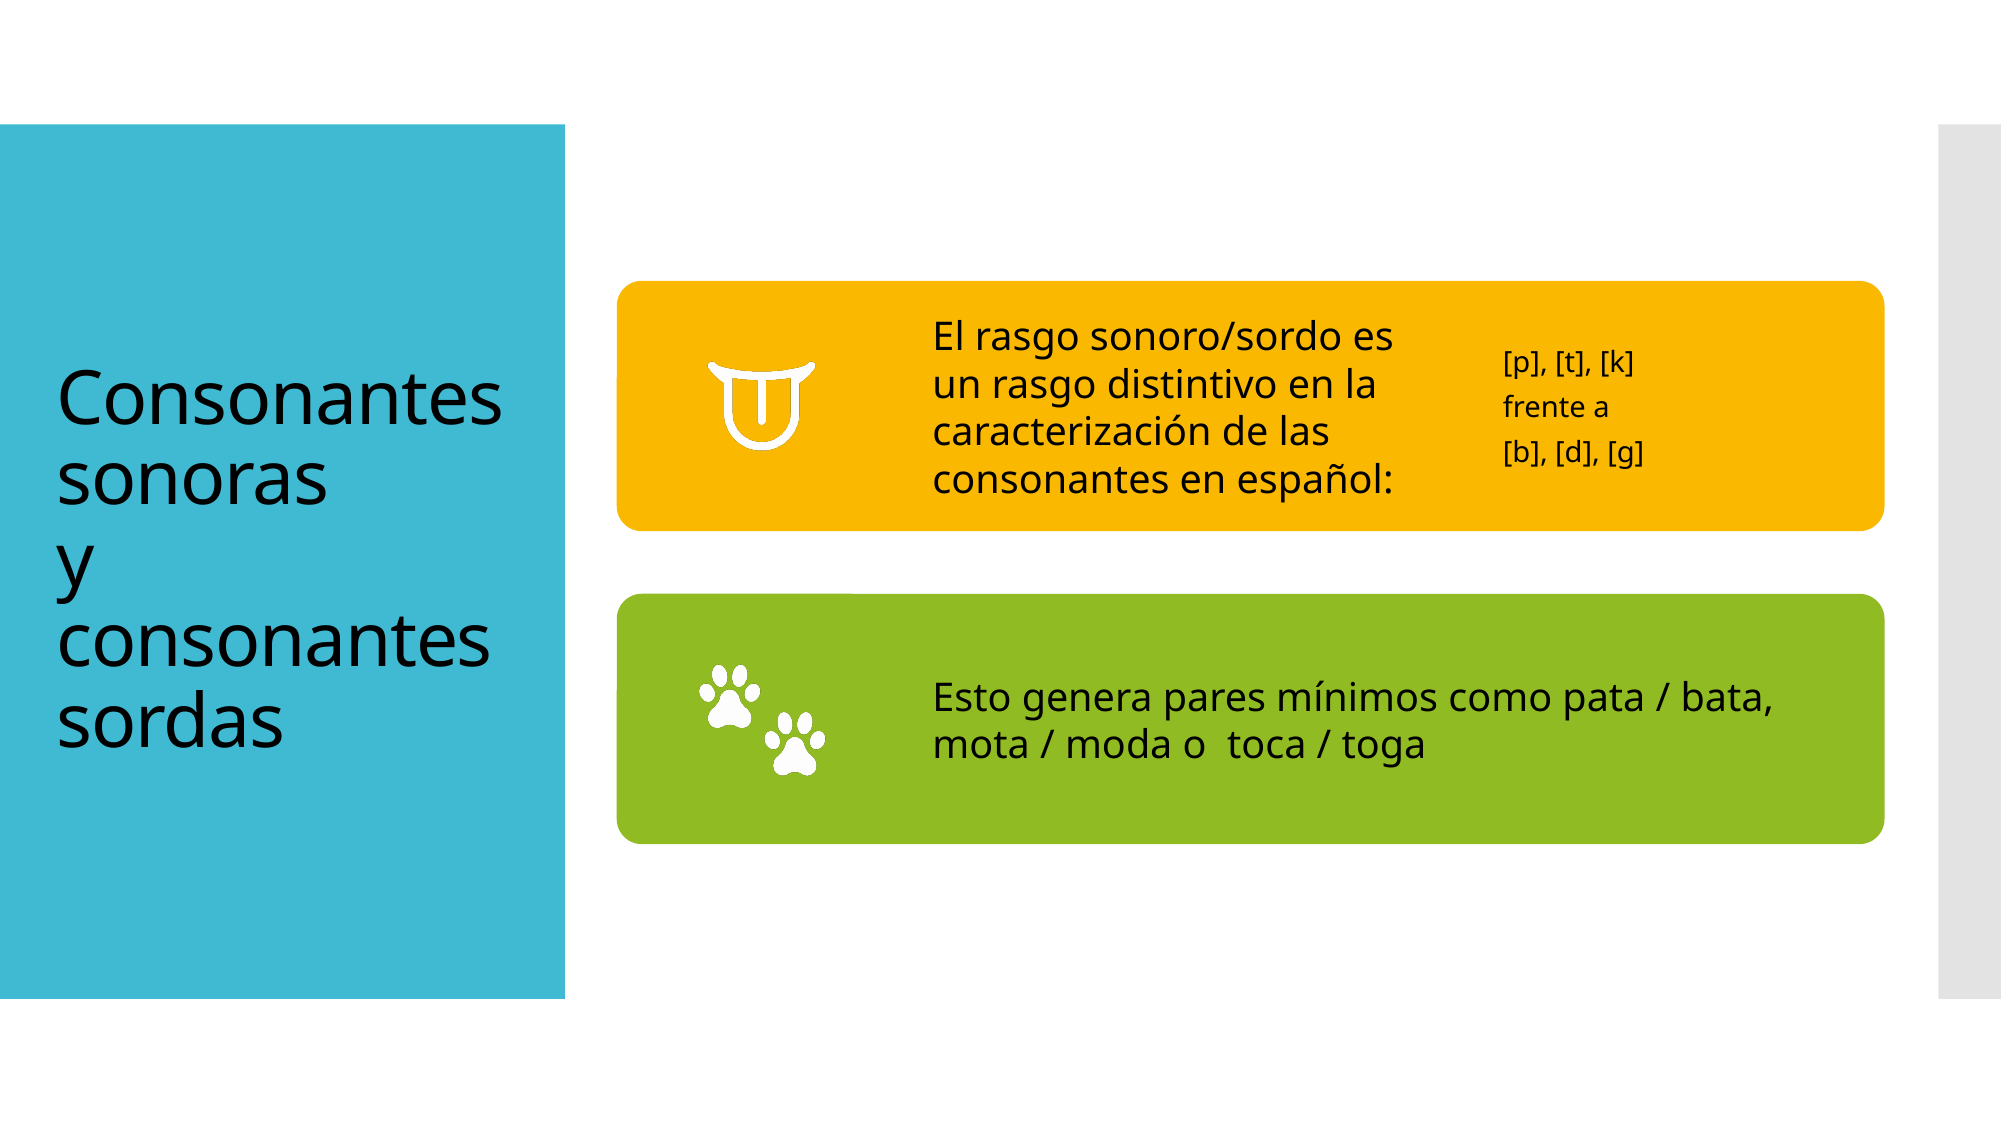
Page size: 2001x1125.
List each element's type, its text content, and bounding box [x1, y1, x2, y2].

title Consonantes sonoras y consonantes sordas [41, 184, 525, 940]
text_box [616, 145, 1885, 980]
